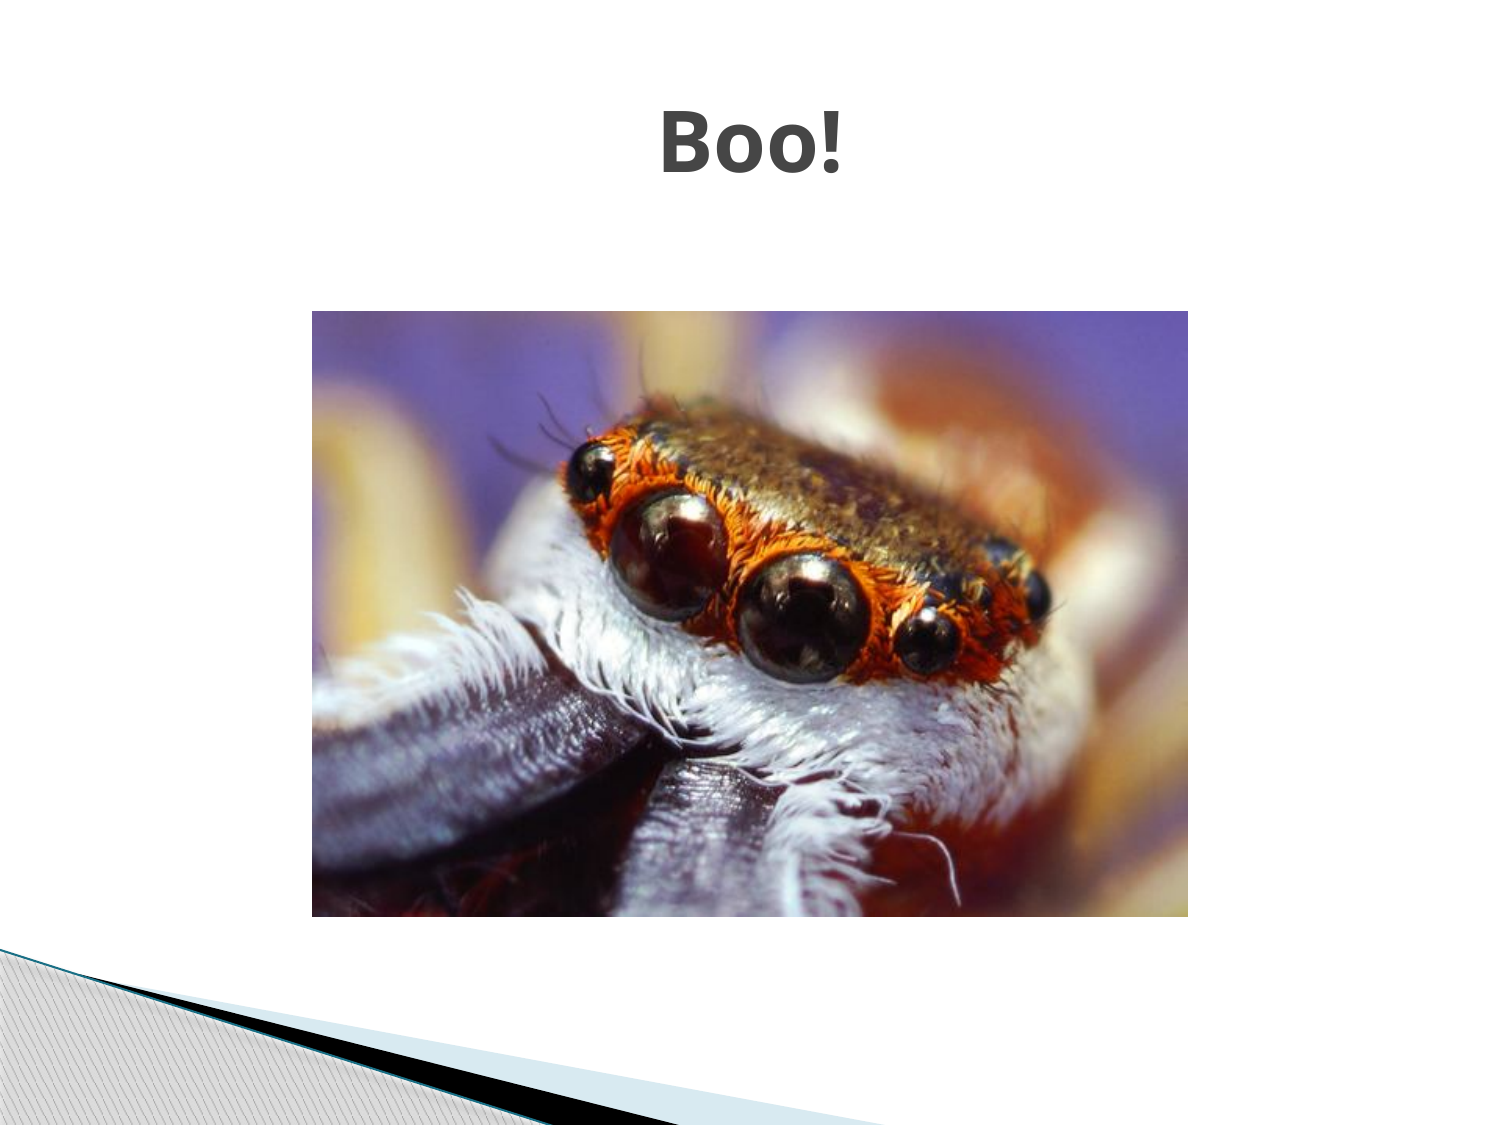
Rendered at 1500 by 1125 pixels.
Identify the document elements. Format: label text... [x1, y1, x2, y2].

title Boo! [75, 45, 1425, 233]
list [312, 311, 1188, 917]
